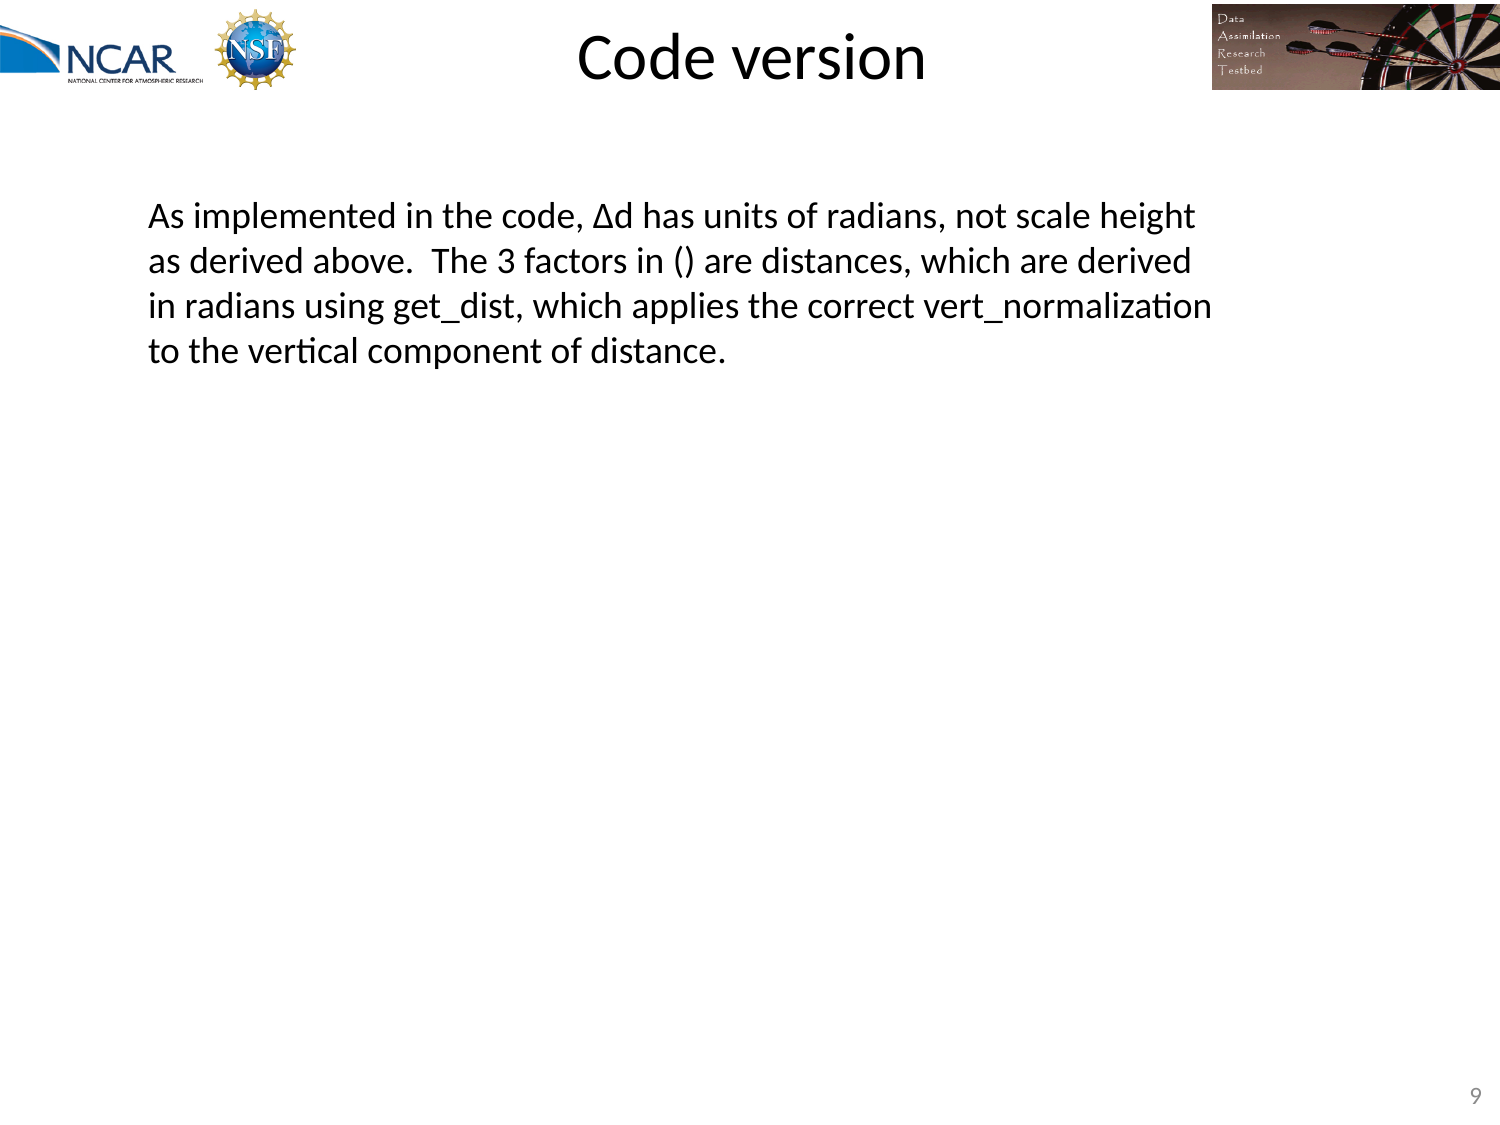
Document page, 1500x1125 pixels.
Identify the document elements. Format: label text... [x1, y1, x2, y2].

picture [213, 7, 297, 91]
title Code version [315, 3, 1190, 103]
picture [0, 25, 203, 83]
text_box As implemented in the code, Δd has units of radians, not scale height as derived above. The 3 factors in () are distances, which are derived in radians using get_dist, which applies the correct vert_normalization to the vertical component of distance. [133, 183, 1258, 378]
picture [1212, 4, 1500, 90]
slide_number 9 [1425, 1064, 1498, 1125]
